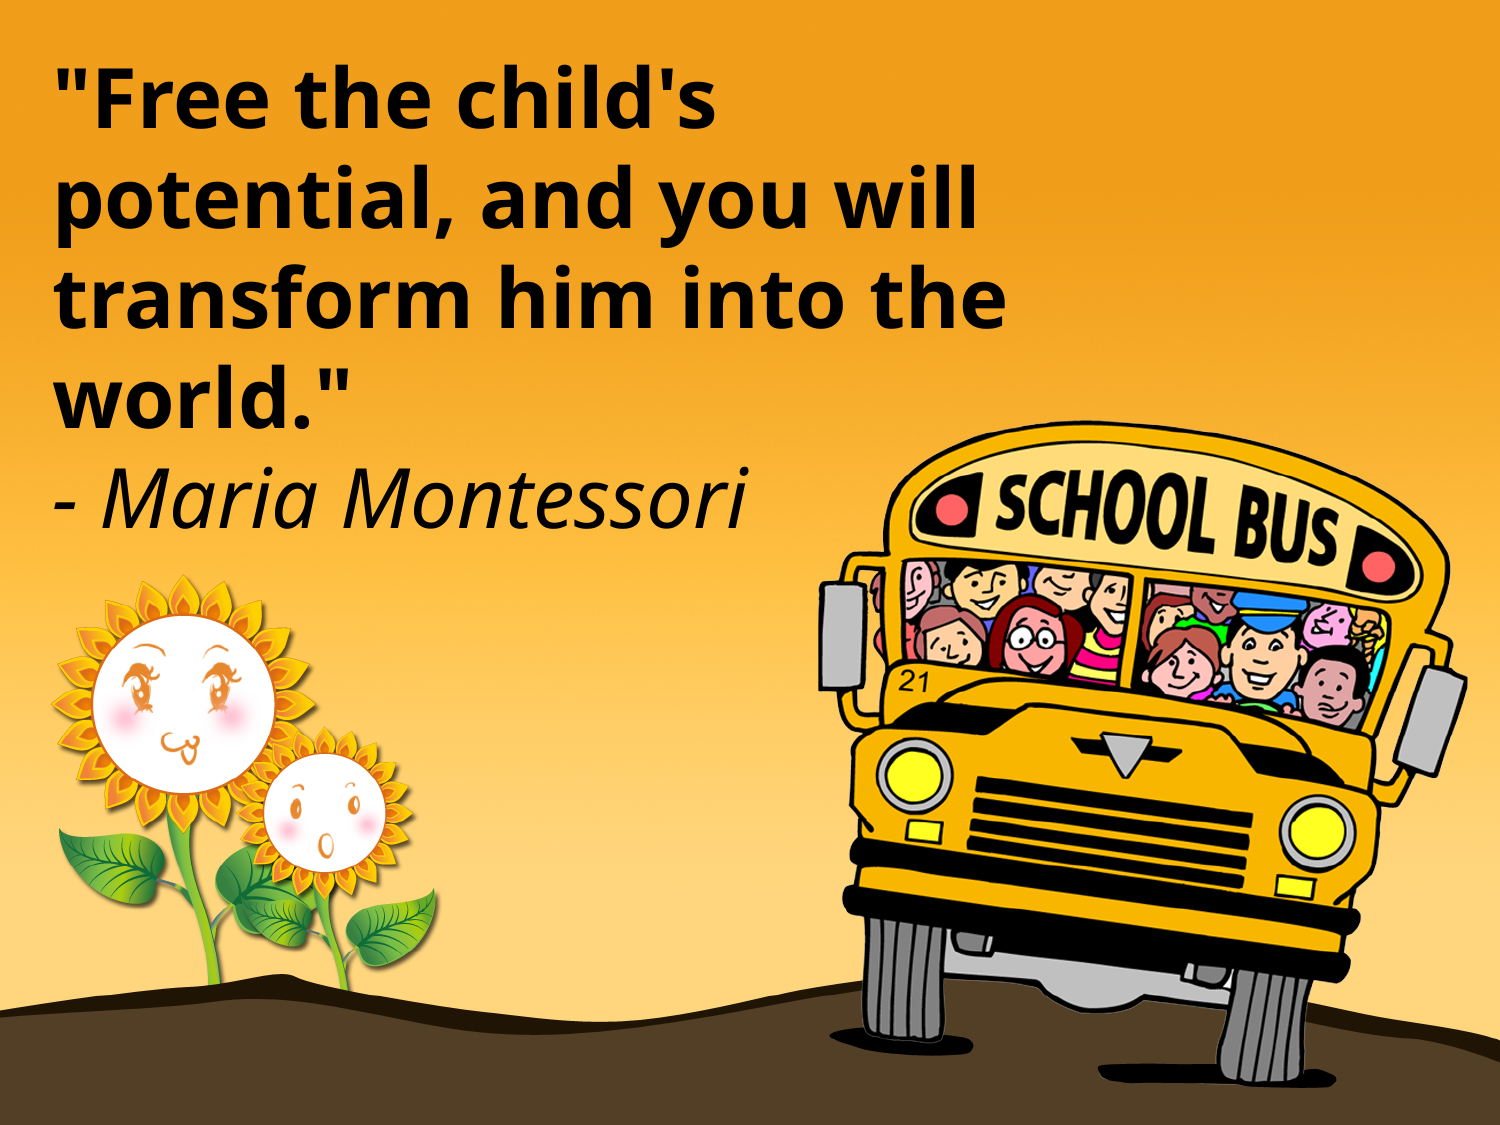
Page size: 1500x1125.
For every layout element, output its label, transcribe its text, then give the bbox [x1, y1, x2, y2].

picture [0, 0, 1500, 1125]
text_box "Free the child's potential, and you will transform him into the world." - Maria Montessori [37, 37, 1050, 553]
